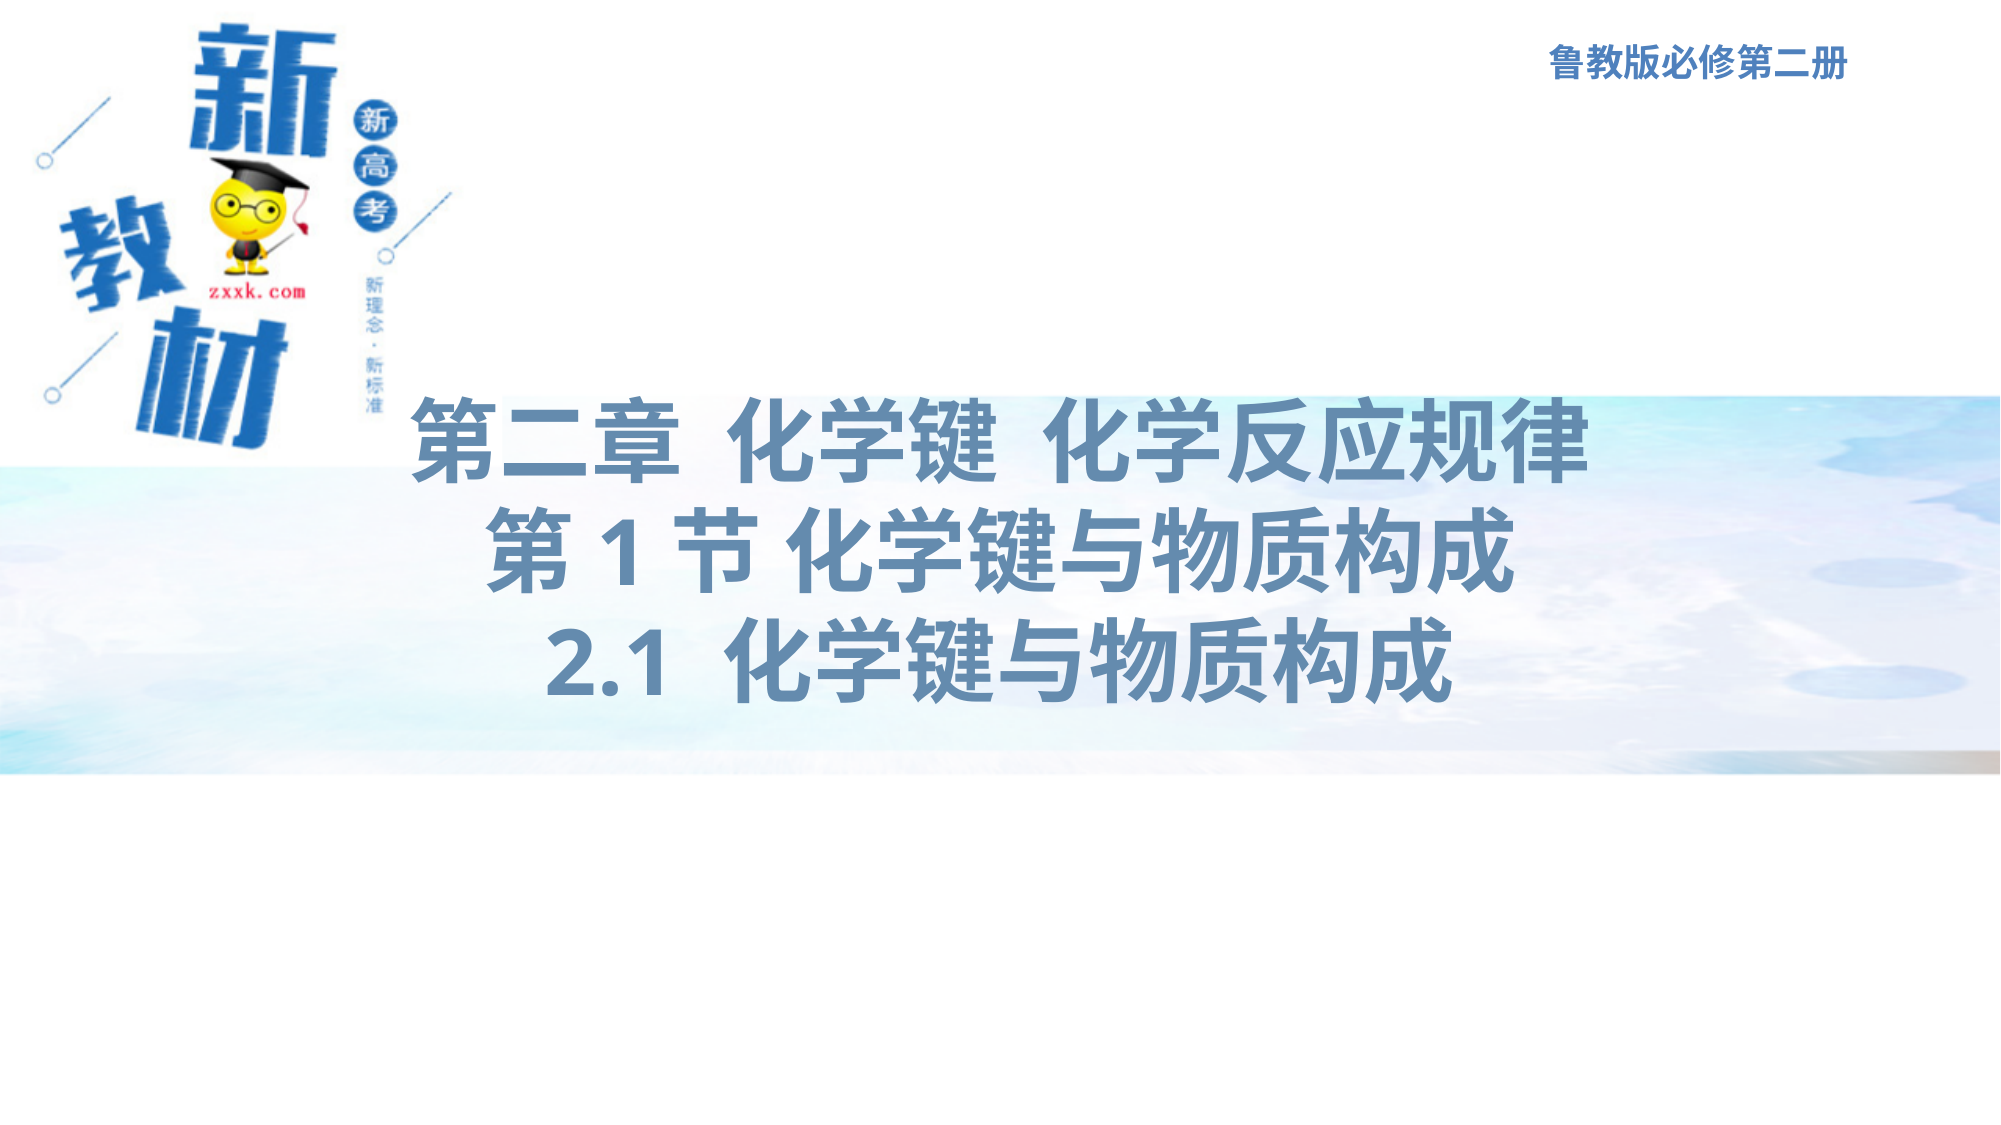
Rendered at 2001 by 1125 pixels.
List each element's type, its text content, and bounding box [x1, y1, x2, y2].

text_box 鲁教版必修第二册 [1533, 31, 1933, 92]
text_box 第二章 化学键 化学反应规律 第1节 化学键与物质构成 2.1 化学键与物质构成 [12, 376, 1988, 721]
picture [0, 0, 2001, 1125]
